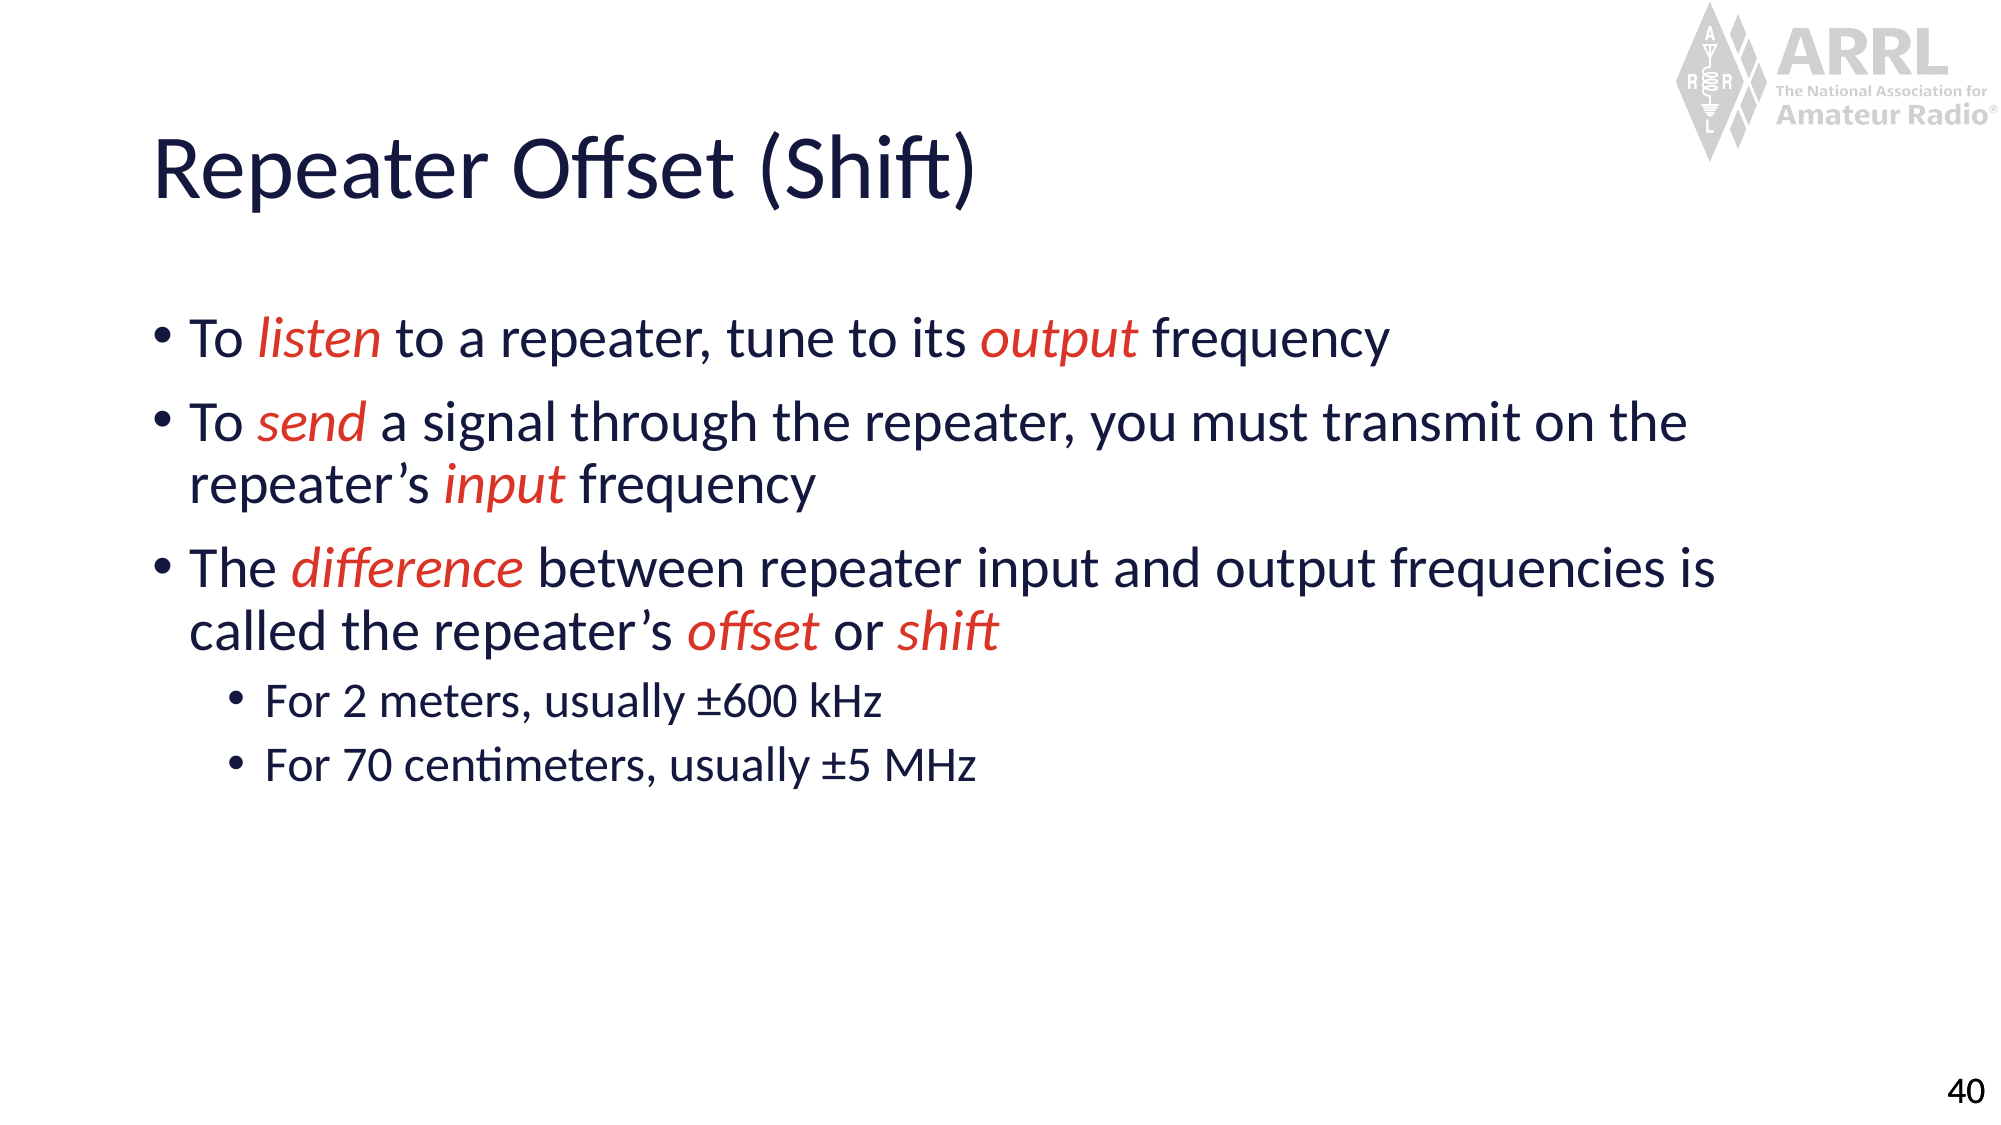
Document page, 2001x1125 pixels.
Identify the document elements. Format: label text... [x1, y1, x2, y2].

title Repeater Offset (Shift) [137, 59, 1863, 278]
picture [1674, 0, 2000, 164]
list To listen to a repeater, tune to its output frequency To send a signal through the repeater, you must transmit on the repeater’s input frequency The difference between repeater input and output frequencies is called the repeater’s offset or shift For 2 meters, usually ±600 kHz For 70 centimeters, usually ±5 MHz [137, 299, 1863, 1014]
